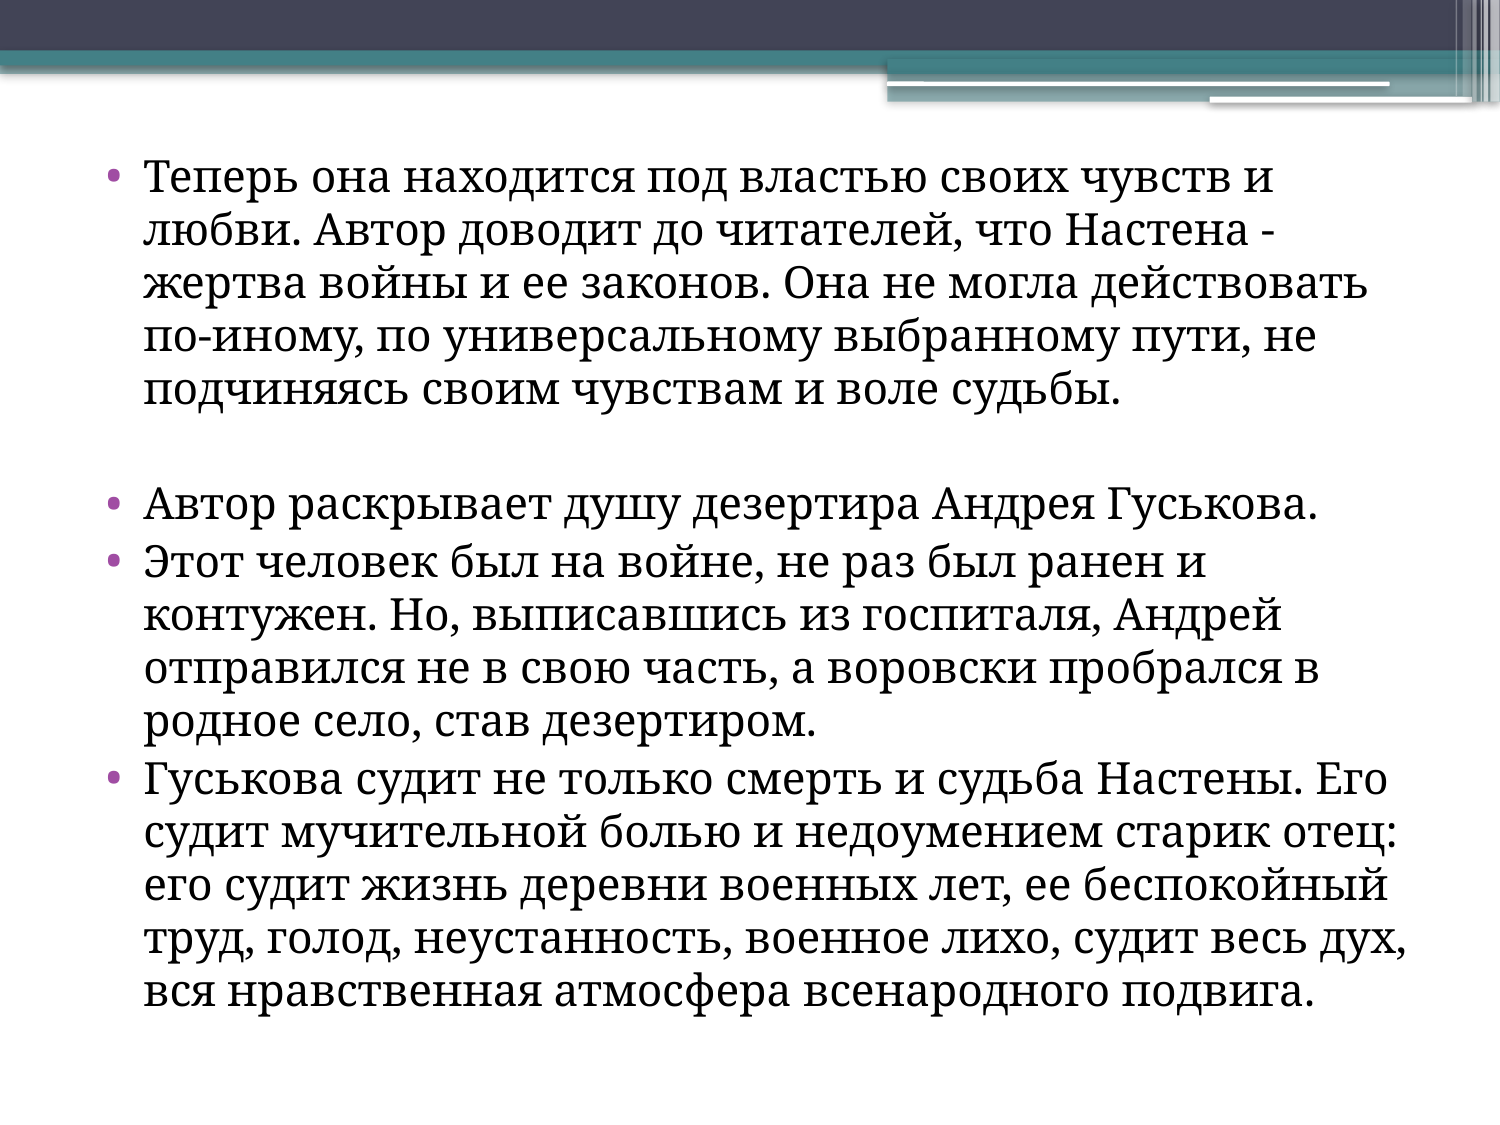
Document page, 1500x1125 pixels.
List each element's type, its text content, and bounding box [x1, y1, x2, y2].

list Теперь она находится под властью своих чувств и любви. Автор доводит до читателей, что Настена - жертва войны и ее законов. Она не могла действовать по-иному, по универсальному выбранному пути, не подчиняясь своим чувствам и воле судьбы. Автор раскрывает душу дезертира Андрея Гуськова. Этот человек был на войне, не раз был ранен и контужен. Но, выписавшись из госпиталя, Андрей отправился не в свою часть, а воровски пробрался в родное село, став дезертиром. Гуськова судит не только смерть и судьба Настены. Его судит мучительной болью и недоумением старик отец: его судит жизнь деревни военных лет, ее беспокойный труд, голод, неустанность, военное лихо, судит весь дух, вся нравственная атмосфера всенародного подвига. [75, 140, 1425, 1079]
